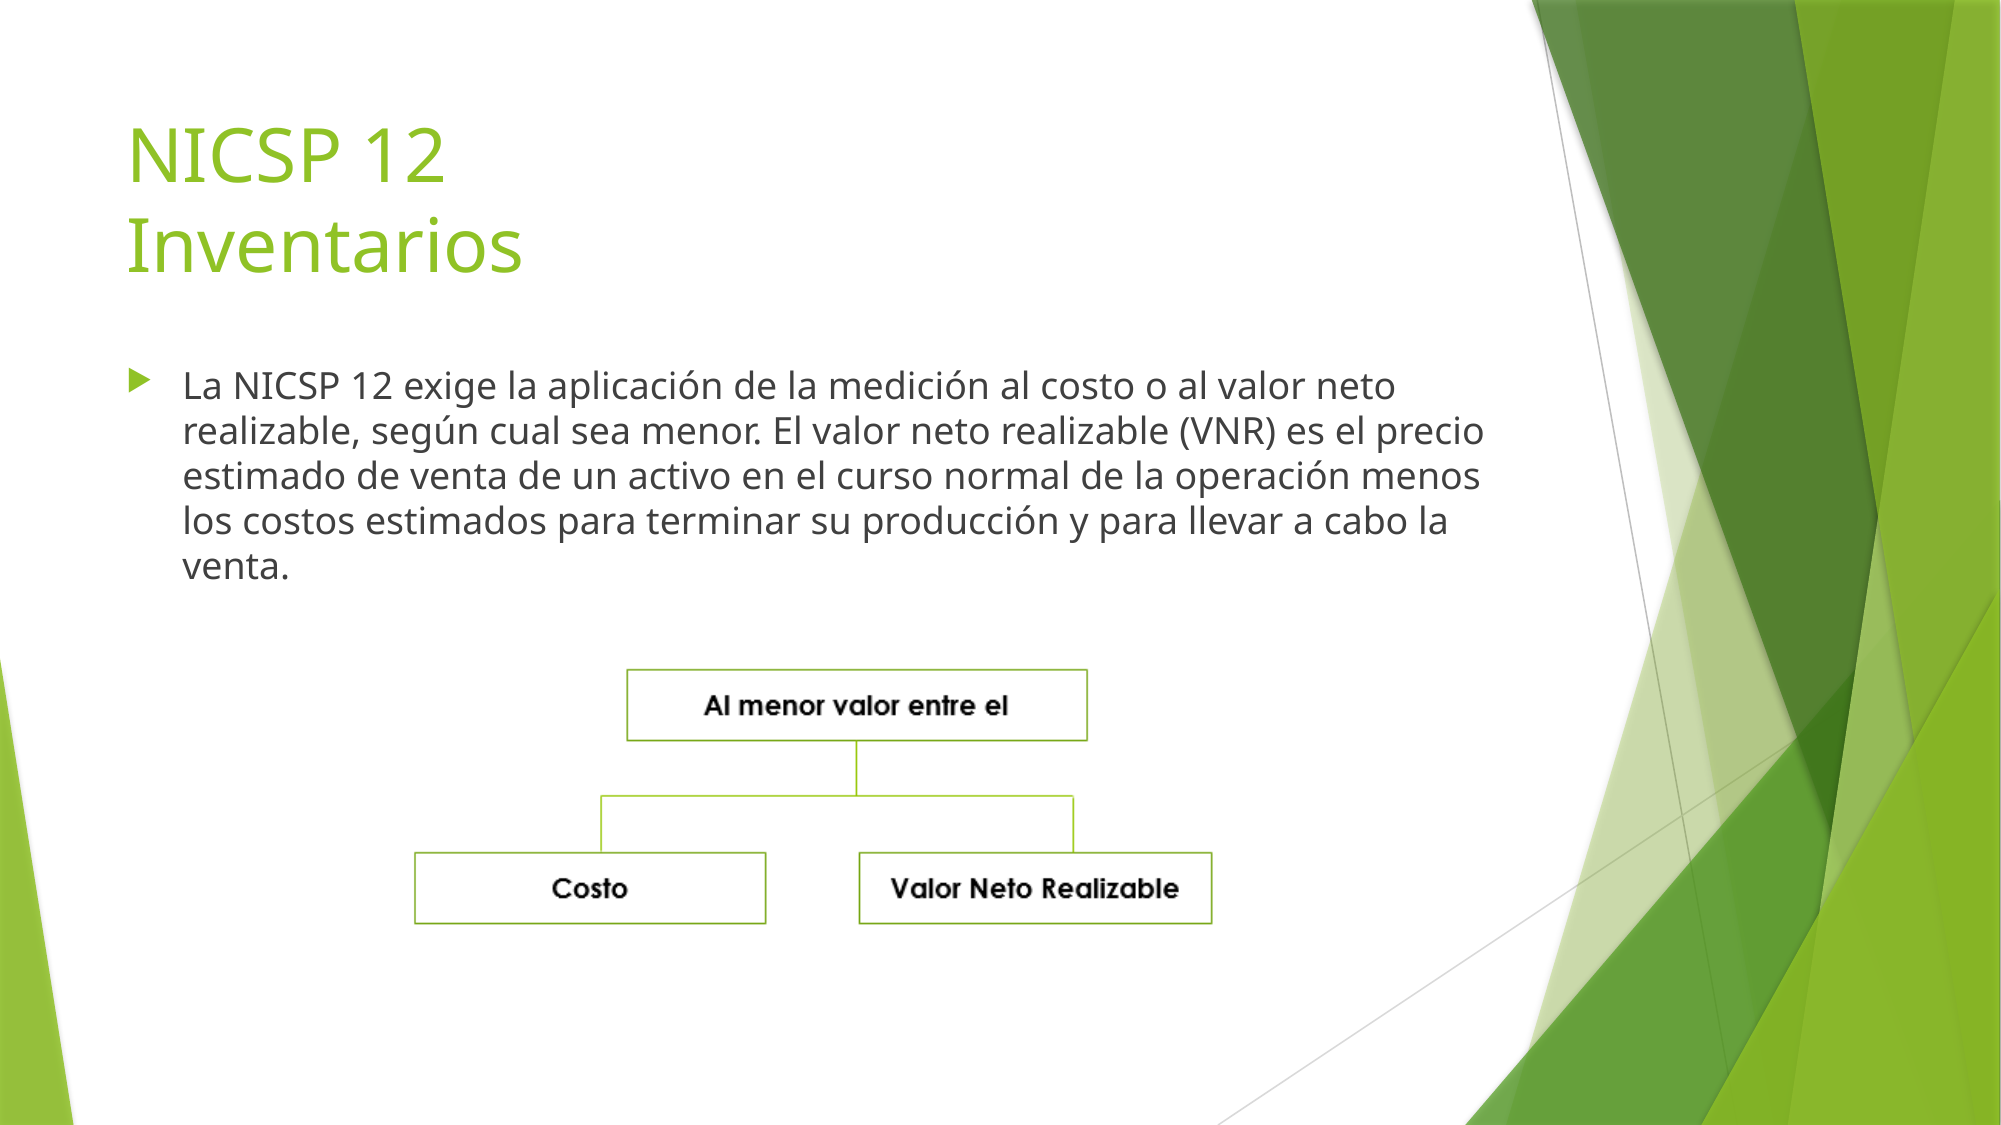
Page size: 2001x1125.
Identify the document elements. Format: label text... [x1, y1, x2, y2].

picture [386, 612, 1255, 973]
title NICSP 12 Inventarios [111, 99, 1522, 317]
list La NICSP 12 exige la aplicación de la medición al costo o al valor neto realizable, según cual sea menor. El valor neto realizable (VNR) es el precio estimado de venta de un activo en el curso normal de la operación menos los costos estimados para terminar su producción y para llevar a cabo la venta. [111, 354, 1522, 992]
